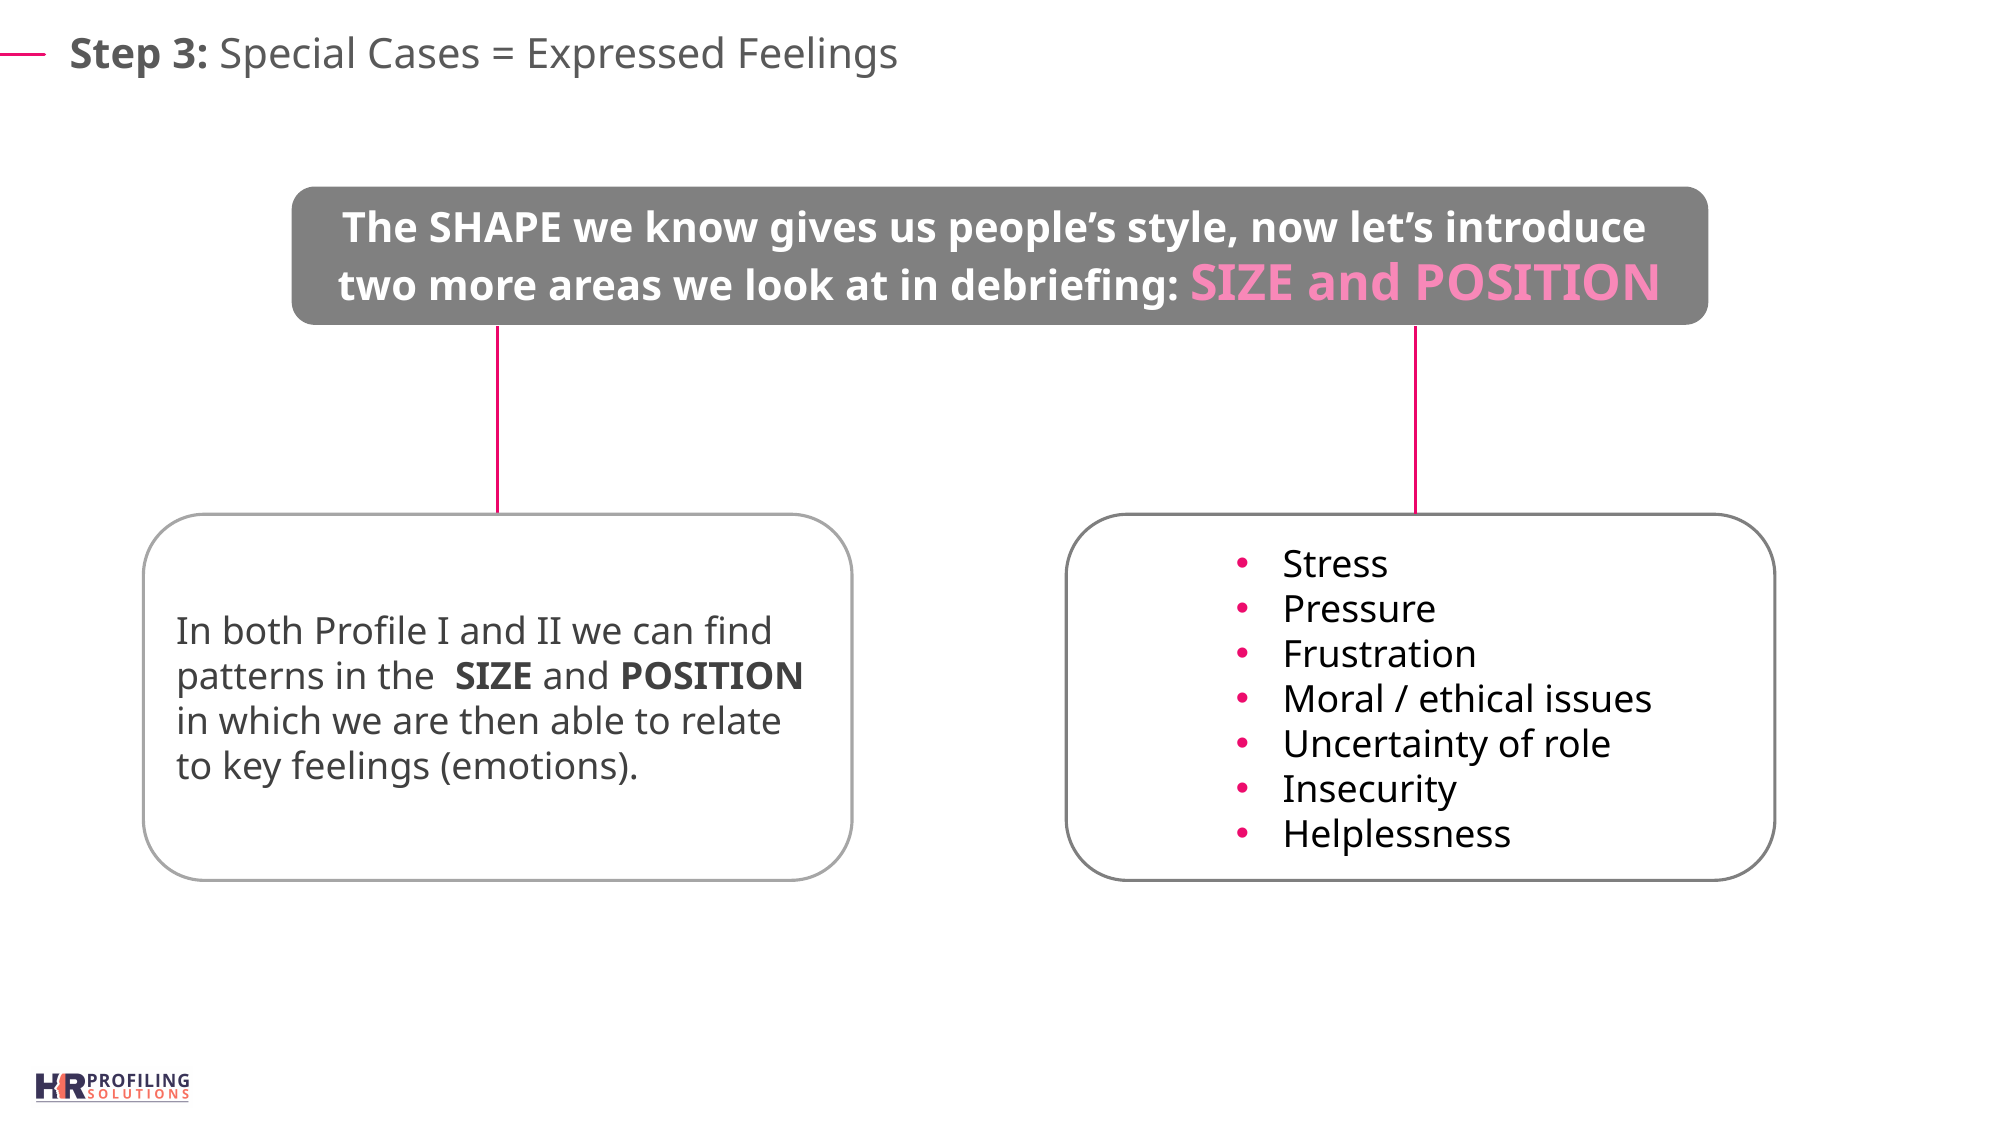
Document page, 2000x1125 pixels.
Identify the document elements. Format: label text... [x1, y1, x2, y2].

text_box The SHAPE we know gives us people’s style, now let’s introduce two more areas we look at in debriefing: SIZE and POSITION [291, 186, 1709, 325]
text_box In both Profile I and II we can find patterns in the SIZE and POSITION in which we are then able to relate to key feelings (emotions). [142, 513, 853, 882]
title Step 3: Special Cases = Expressed Feelings [54, 19, 1680, 82]
picture [31, 1066, 193, 1108]
text_box Stress Pressure Frustration Moral / ethical issues Uncertainty of role Insecurity Helplessness [1065, 513, 1776, 882]
